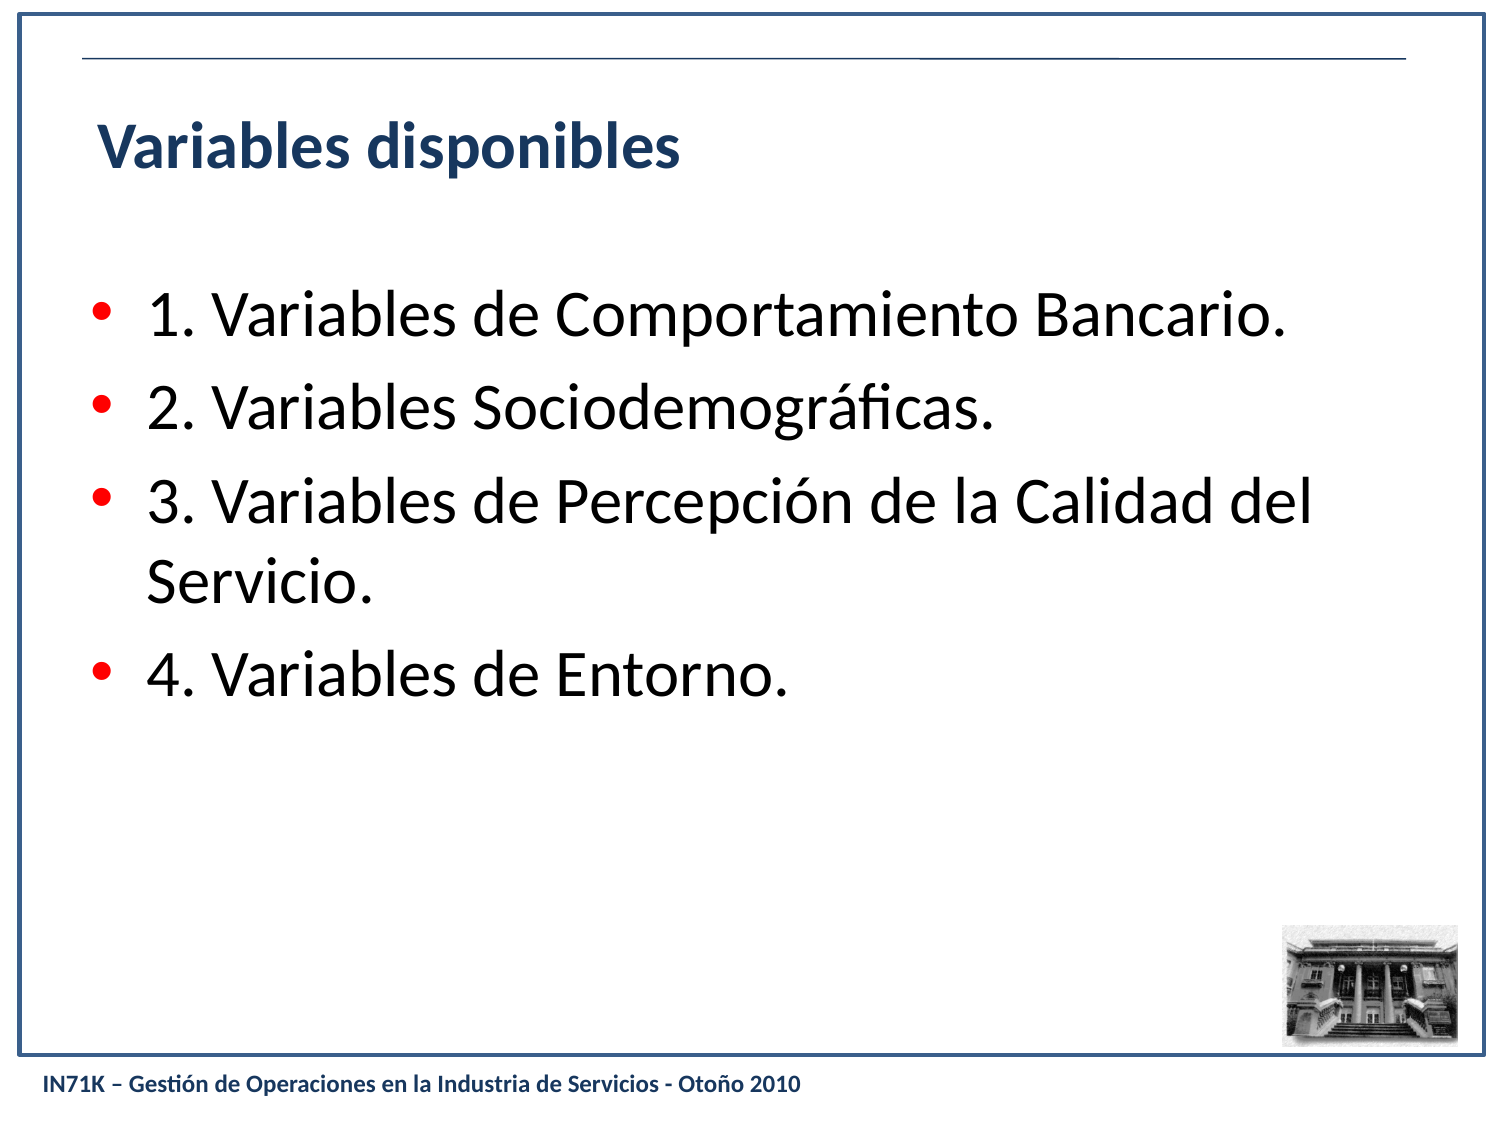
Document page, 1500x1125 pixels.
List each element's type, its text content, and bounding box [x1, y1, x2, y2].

list 1. Variables de Comportamiento Bancario. 2. Variables Sociodemográficas. 3. Variables de Percepción de la Calidad del Servicio. 4. Variables de Entorno. [74, 262, 1426, 1006]
picture [1282, 925, 1458, 1047]
title Variables disponibles [81, 81, 1414, 202]
